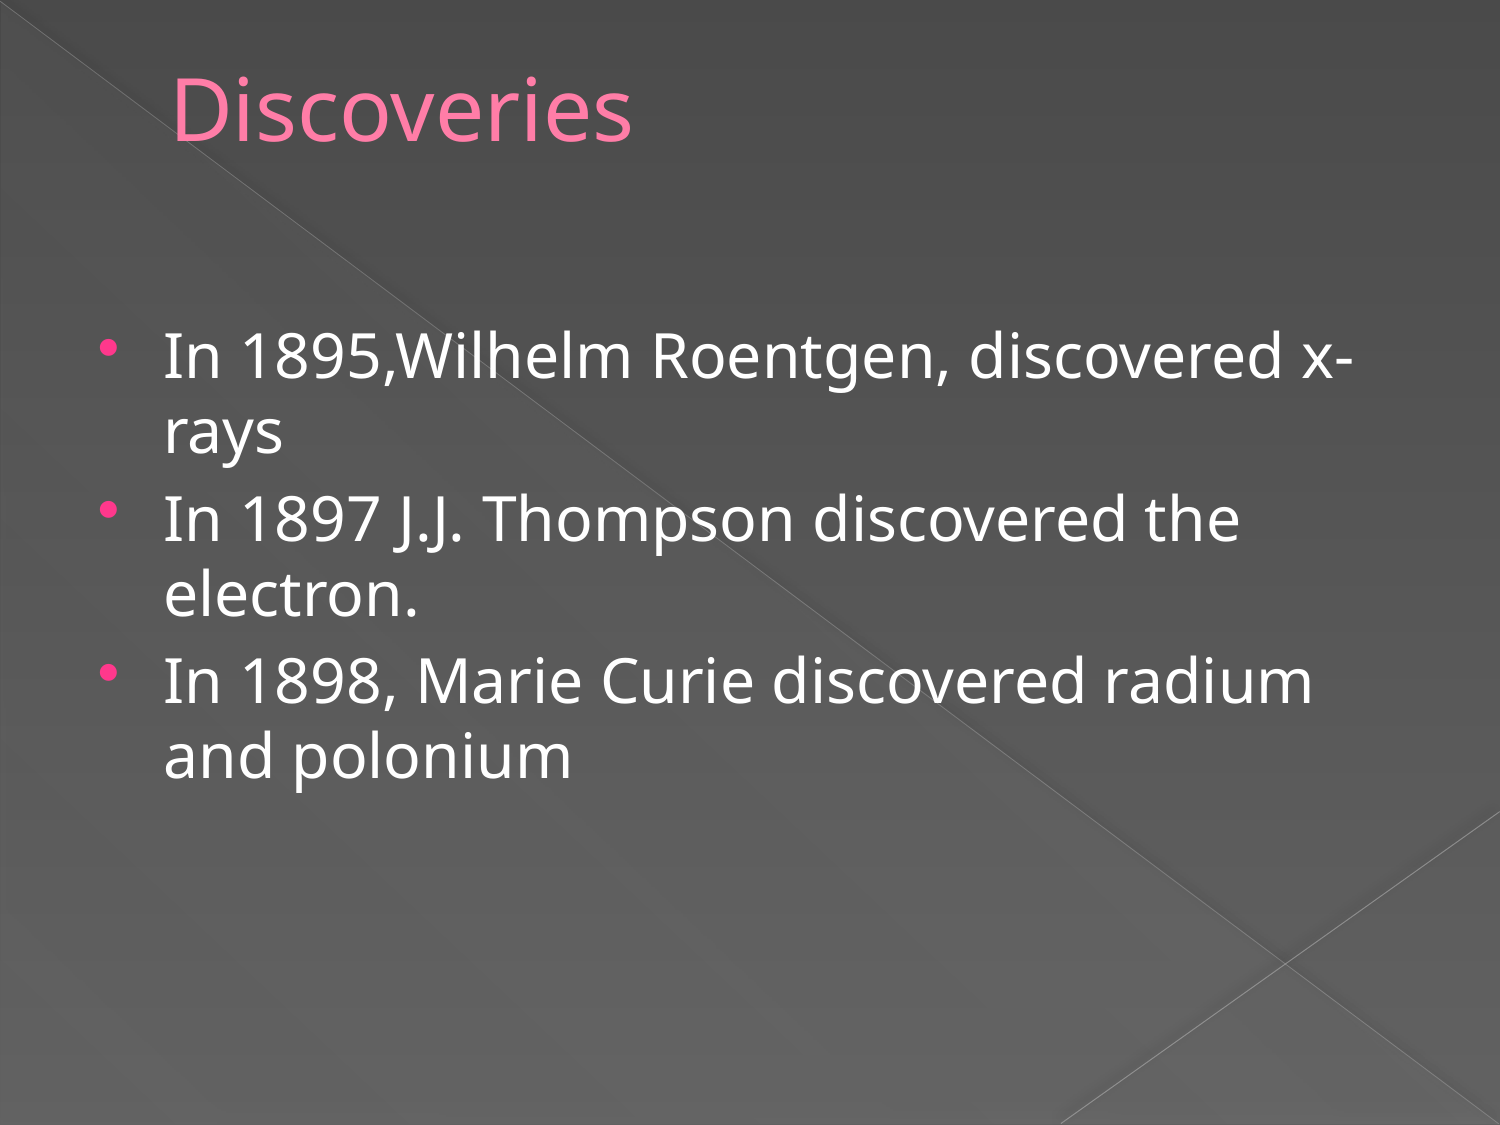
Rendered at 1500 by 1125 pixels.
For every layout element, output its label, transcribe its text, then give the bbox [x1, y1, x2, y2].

title Discoveries [75, 43, 1425, 274]
list In 1895,Wilhelm Roentgen, discovered x-rays In 1897 J.J. Thompson discovered the electron. In 1898, Marie Curie discovered radium and polonium [75, 308, 1425, 1059]
